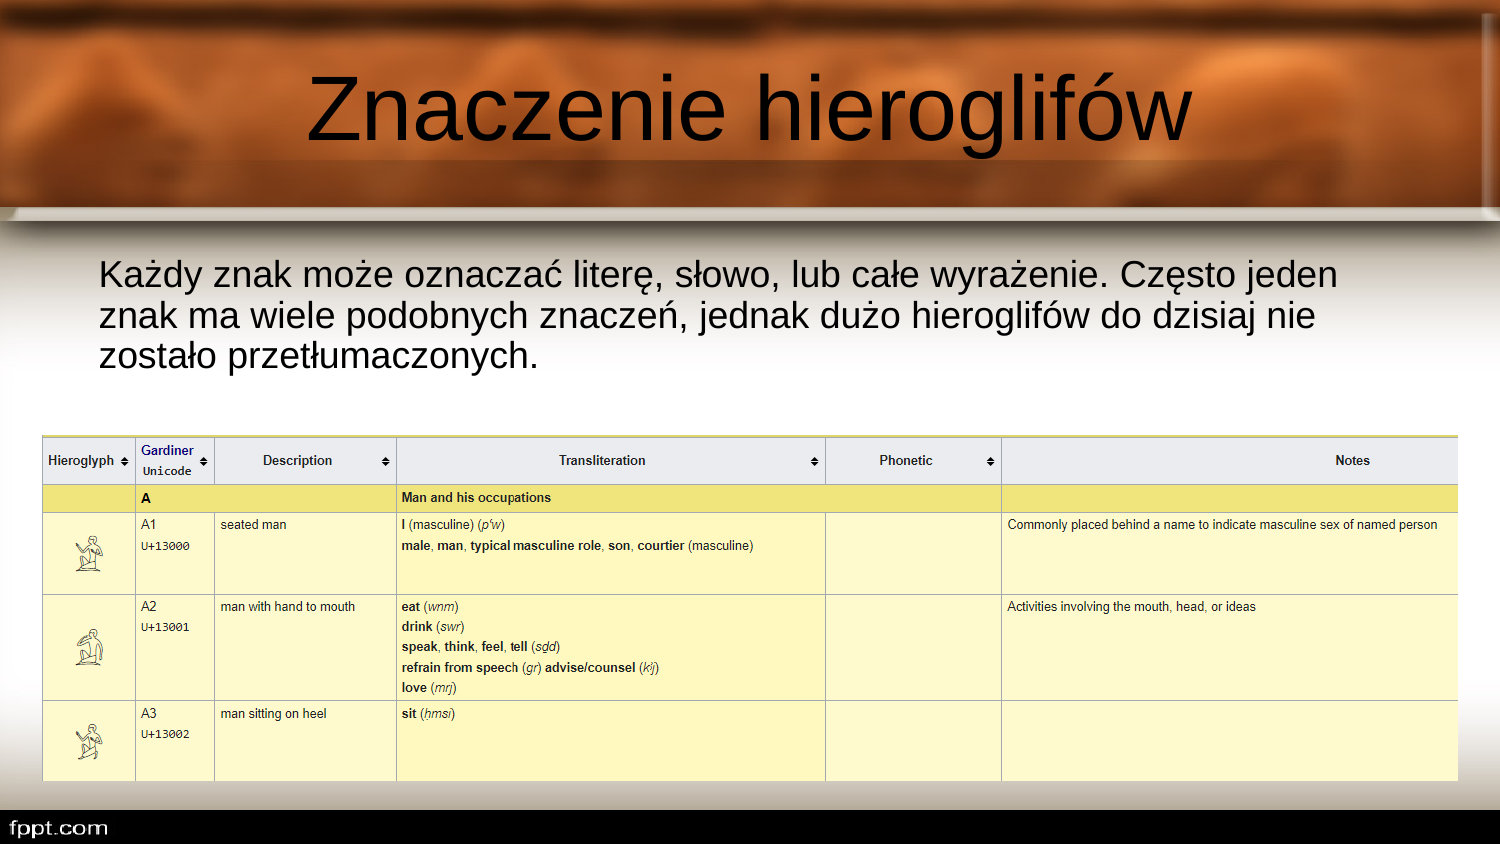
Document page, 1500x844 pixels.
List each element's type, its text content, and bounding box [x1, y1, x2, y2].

title Znaczenie hieroglifów [75, 33, 1425, 175]
list Każdy znak może oznaczać literę, słowo, lub całe wyrażenie. Często jeden znak ma wiele podobnych znaczeń, jednak dużo hieroglifów do dzisiaj nie zostało przetłumaczonych. [83, 248, 1434, 433]
picture [0, 0, 1500, 844]
